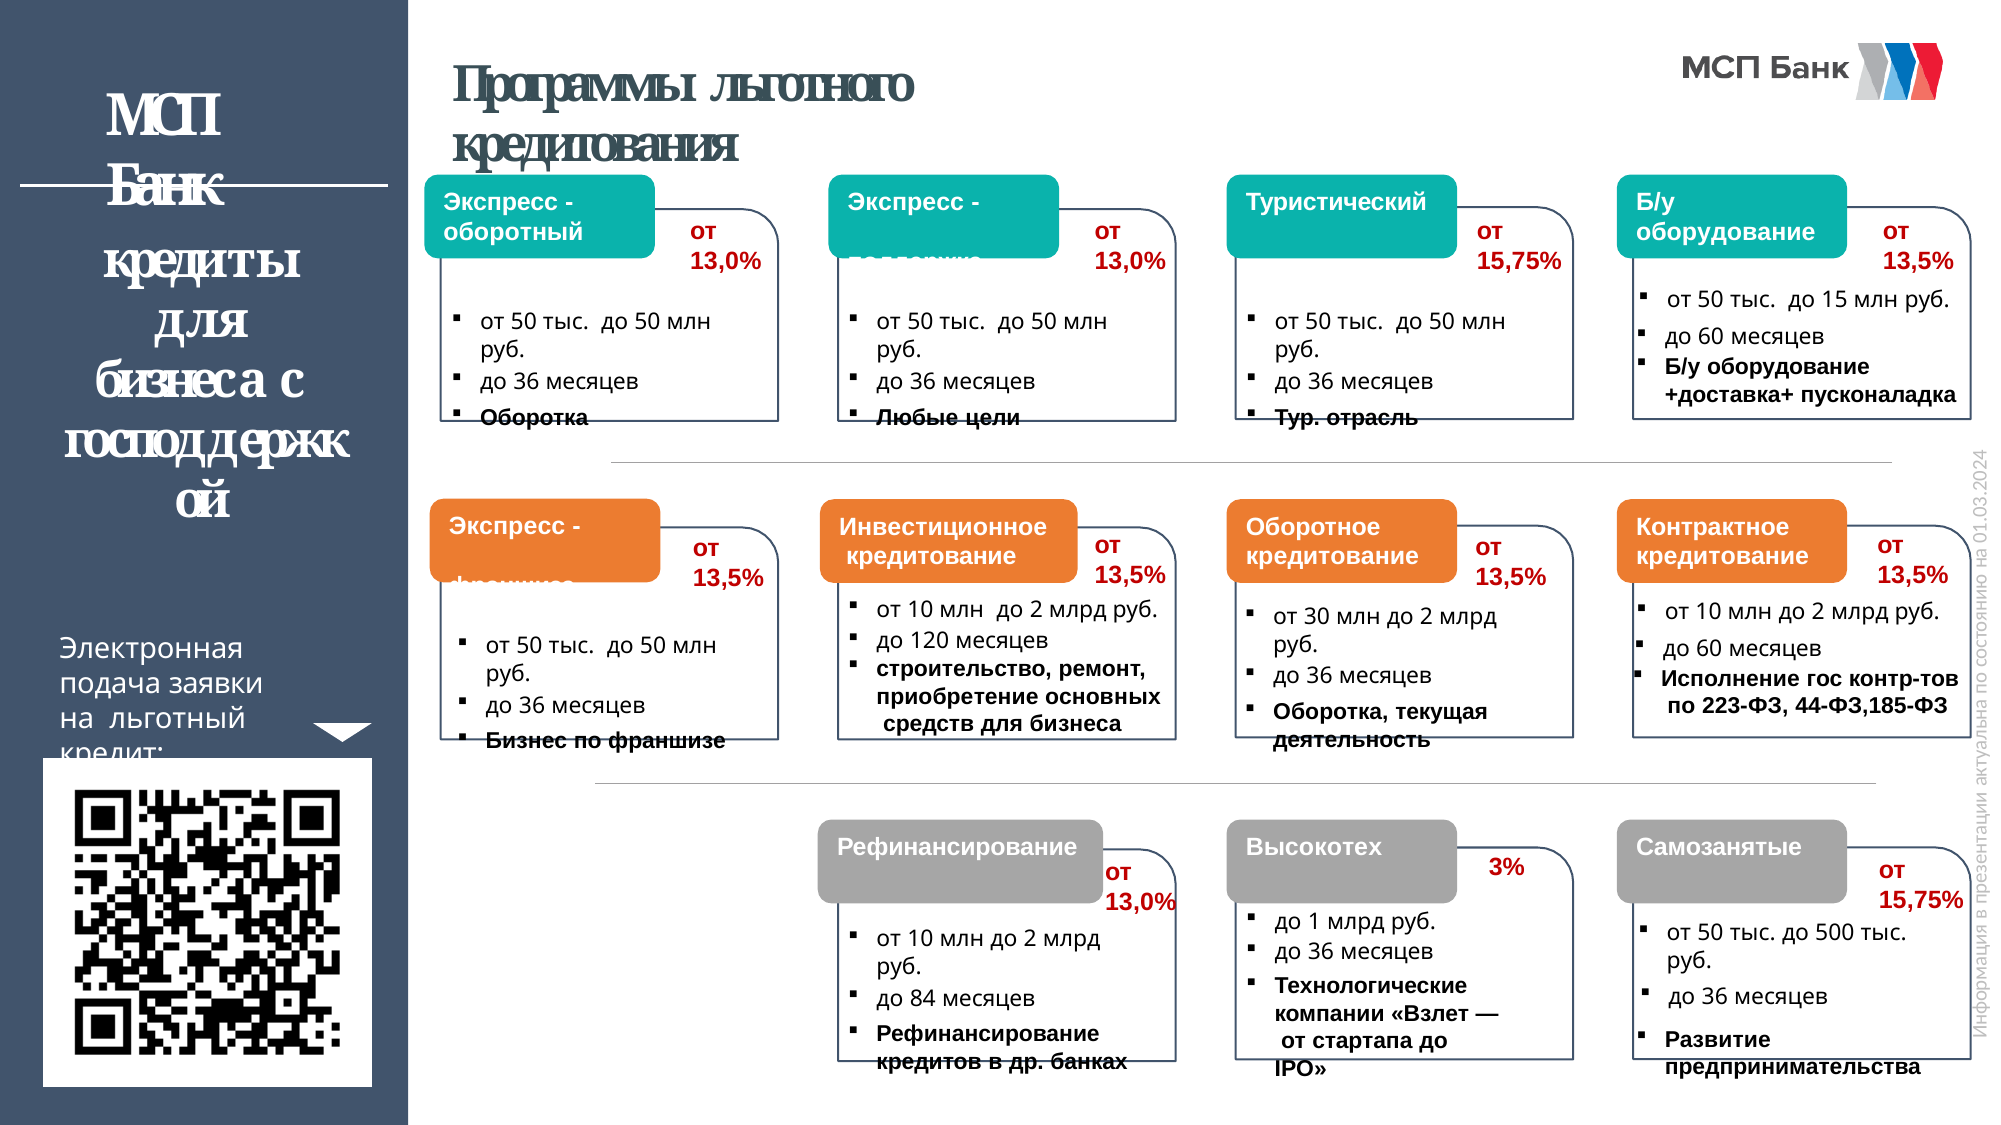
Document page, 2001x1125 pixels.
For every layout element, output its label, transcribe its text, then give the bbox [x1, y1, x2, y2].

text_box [1226, 819, 1575, 1061]
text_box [817, 819, 1177, 1063]
text_box от 50 тыс. до 50 млн руб. до 36 месяцев Бизнес по франшизе [455, 749, 762, 754]
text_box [819, 498, 1177, 741]
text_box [1616, 498, 1972, 739]
title МСП Банк [102, 75, 306, 182]
text_box от 30 млн до 2 млрд руб. до 36 месяцев Оборотка, текущая деятельность [1242, 746, 1541, 752]
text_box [1616, 174, 1972, 421]
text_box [19, 184, 389, 1087]
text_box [1226, 498, 1575, 739]
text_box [429, 498, 780, 741]
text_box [828, 174, 1177, 423]
text_box до 1 млрд руб. до 36 месяцев Технологические компании «Взлет — от стартапа до IPO» [1244, 1069, 1504, 1081]
text_box от 50 тыс. до 500 тыс. руб. до 36 месяцев Развитие предпринимательства [1634, 1068, 1952, 1080]
text_box Программы льготного кредитования [450, 49, 1132, 172]
picture [1683, 43, 1943, 100]
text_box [1616, 819, 1972, 1061]
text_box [423, 174, 780, 423]
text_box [1226, 174, 1575, 421]
text_box Информация в презентации актуальна по состоянию на 01.03.2024 [1969, 440, 1994, 1041]
